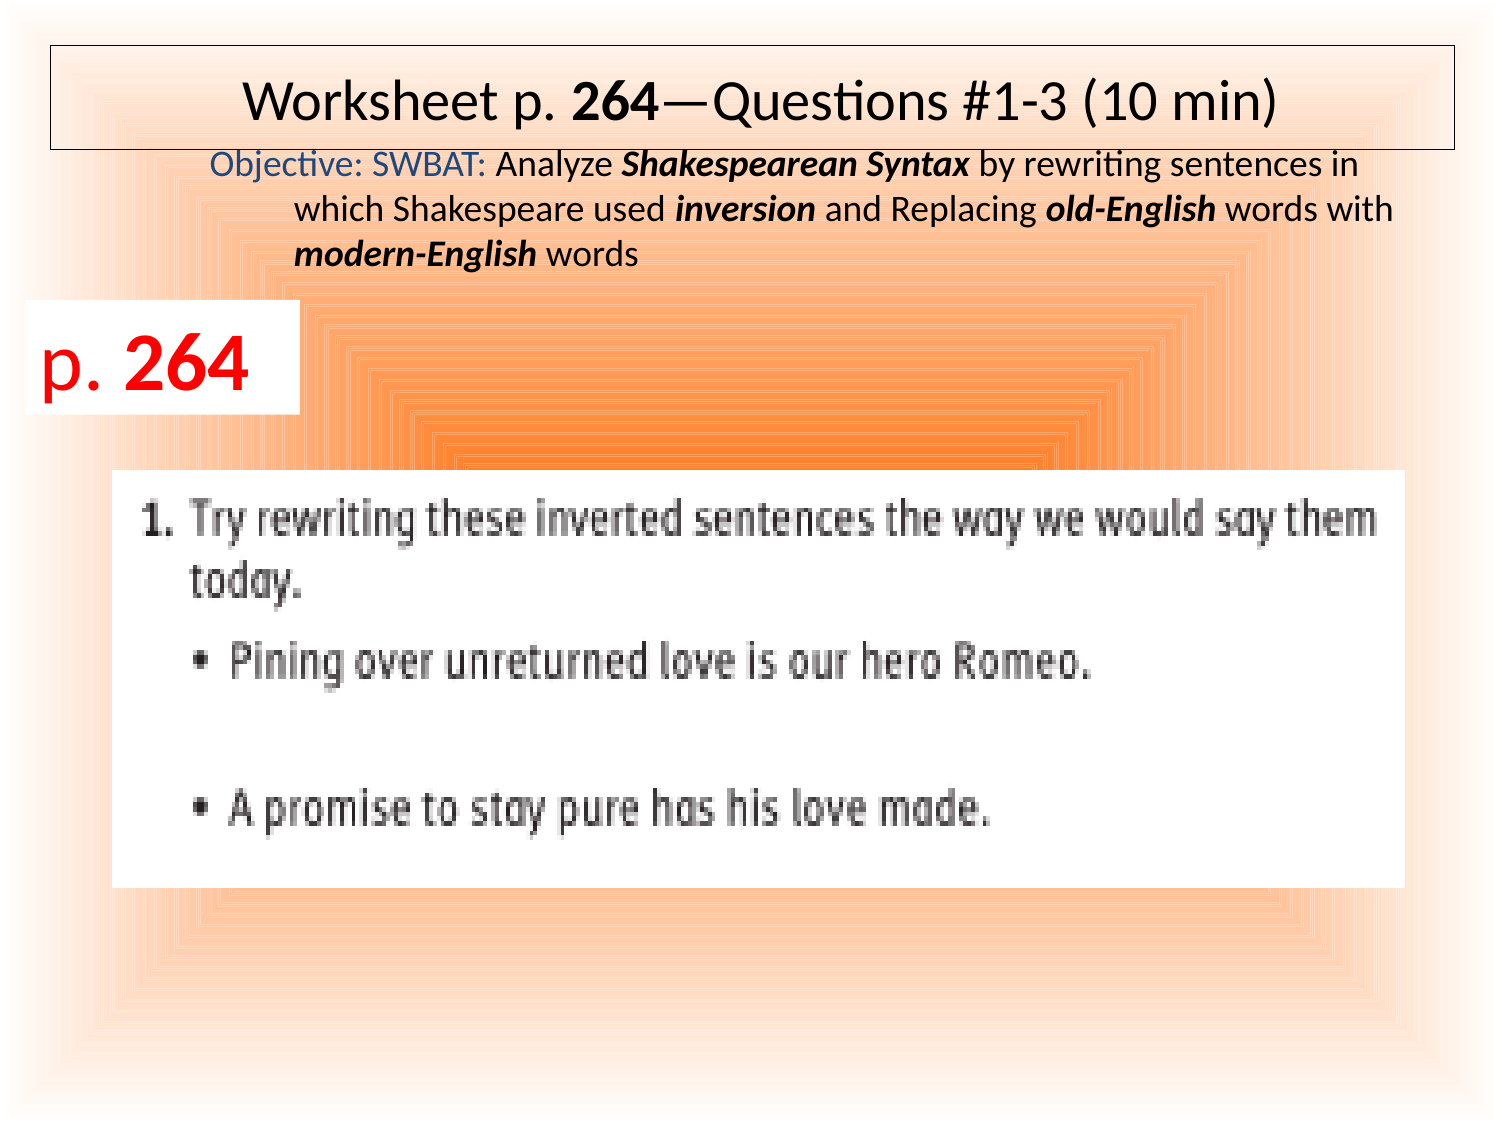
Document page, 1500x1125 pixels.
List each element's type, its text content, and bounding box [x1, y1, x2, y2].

title Worksheet p. 264—Questions #1-3 (10 min) [50, 45, 1455, 150]
picture [112, 470, 1405, 888]
text_box Objective: SWBAT: Analyze Shakespearean Syntax by rewriting sentences in which Shakespeare used inversion and Replacing old-English words with modern-English words [95, 131, 1438, 384]
text_box p. 264 [24, 299, 300, 415]
